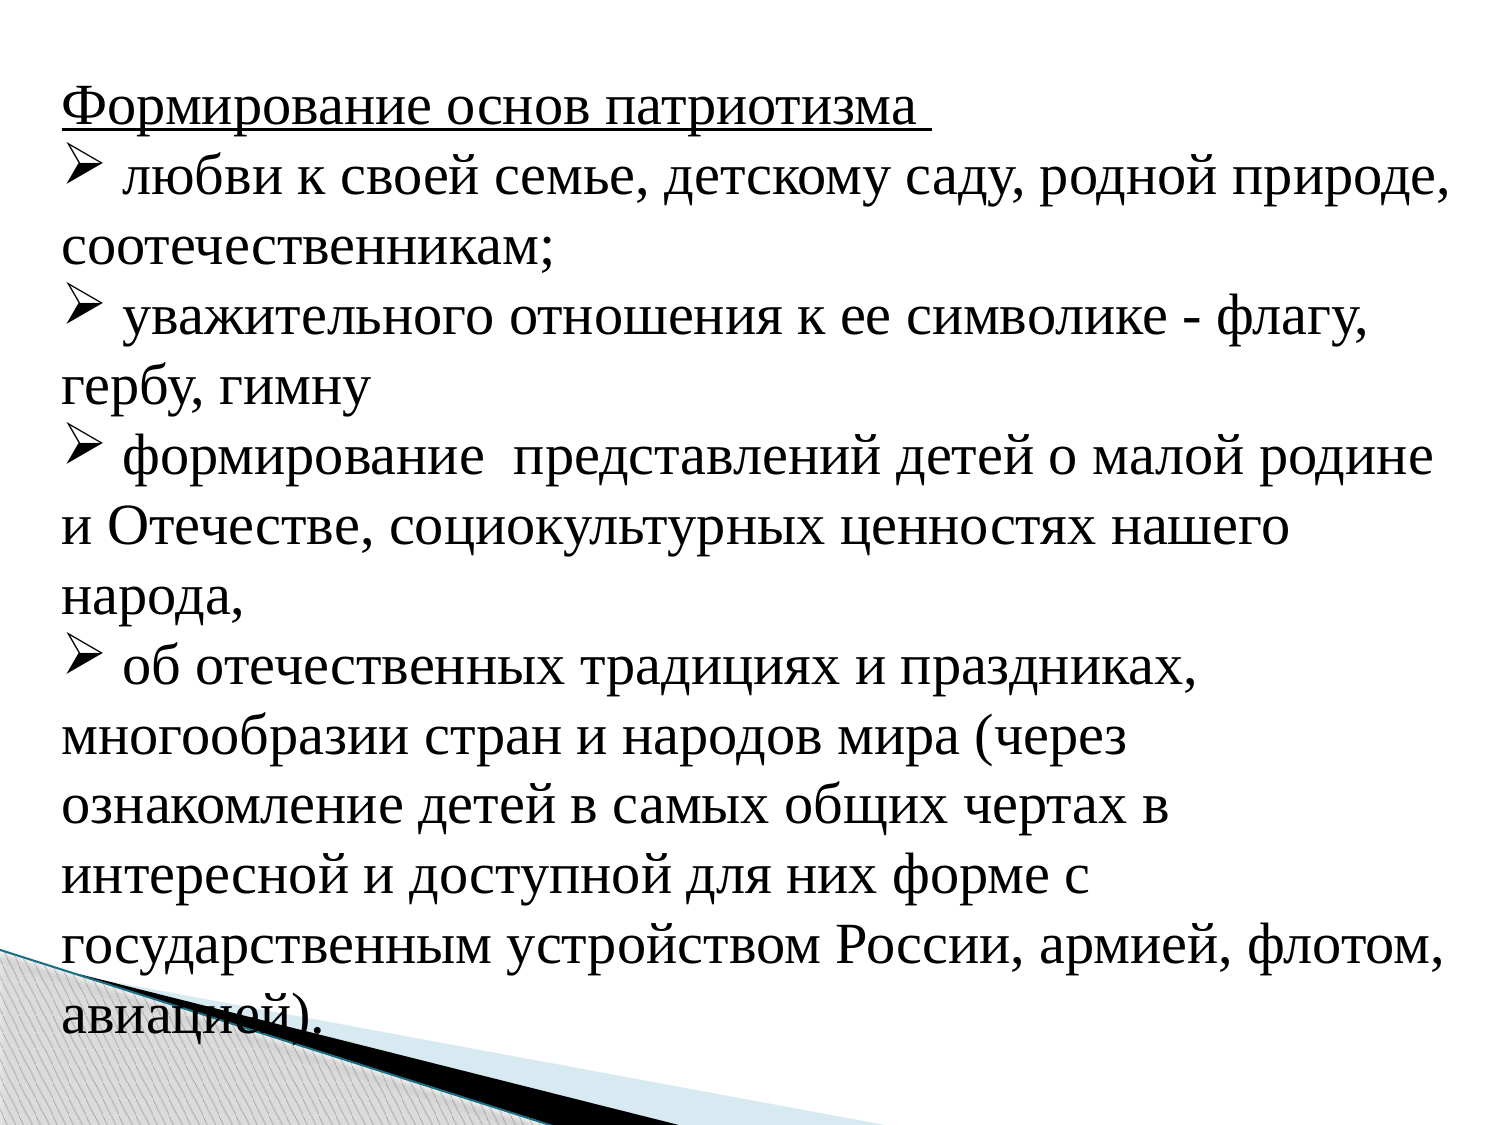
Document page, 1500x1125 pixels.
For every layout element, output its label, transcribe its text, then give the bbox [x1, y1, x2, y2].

text_box Формирование основ патриотизма любви к своей семье, детскому саду, родной природе, соотечественникам; уважительного отношения к ее символике - флагу, гербу, гимну формирование представлений детей о малой родине и Отечестве, социокультурных ценностях нашего народа, об отечественных традициях и праздниках, многообразии стран и народов мира (через ознакомление детей в самых общих чертах в интересной и доступной для них форме с государственным устройством России, армией, флотом, авиацией). [46, 58, 1477, 1053]
